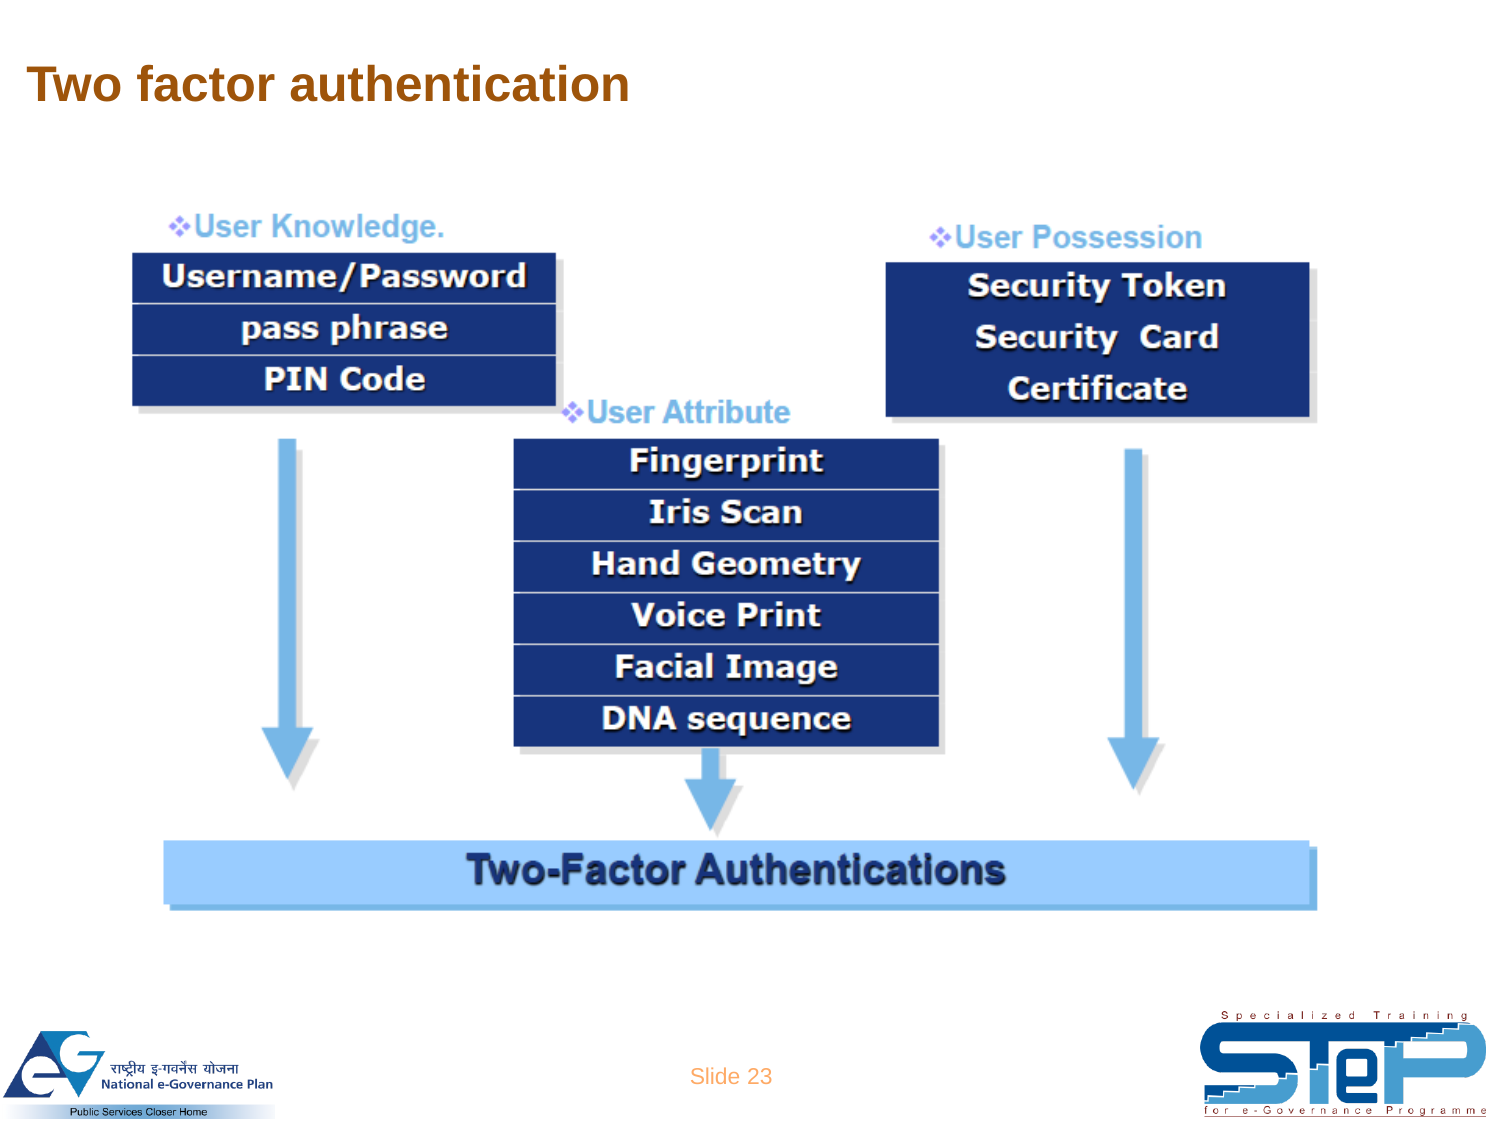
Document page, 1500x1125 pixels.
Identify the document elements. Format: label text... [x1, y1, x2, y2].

picture [124, 212, 1326, 913]
picture [1200, 1011, 1486, 1117]
title Two factor authentication [26, 50, 1472, 176]
picture [2, 1031, 275, 1119]
